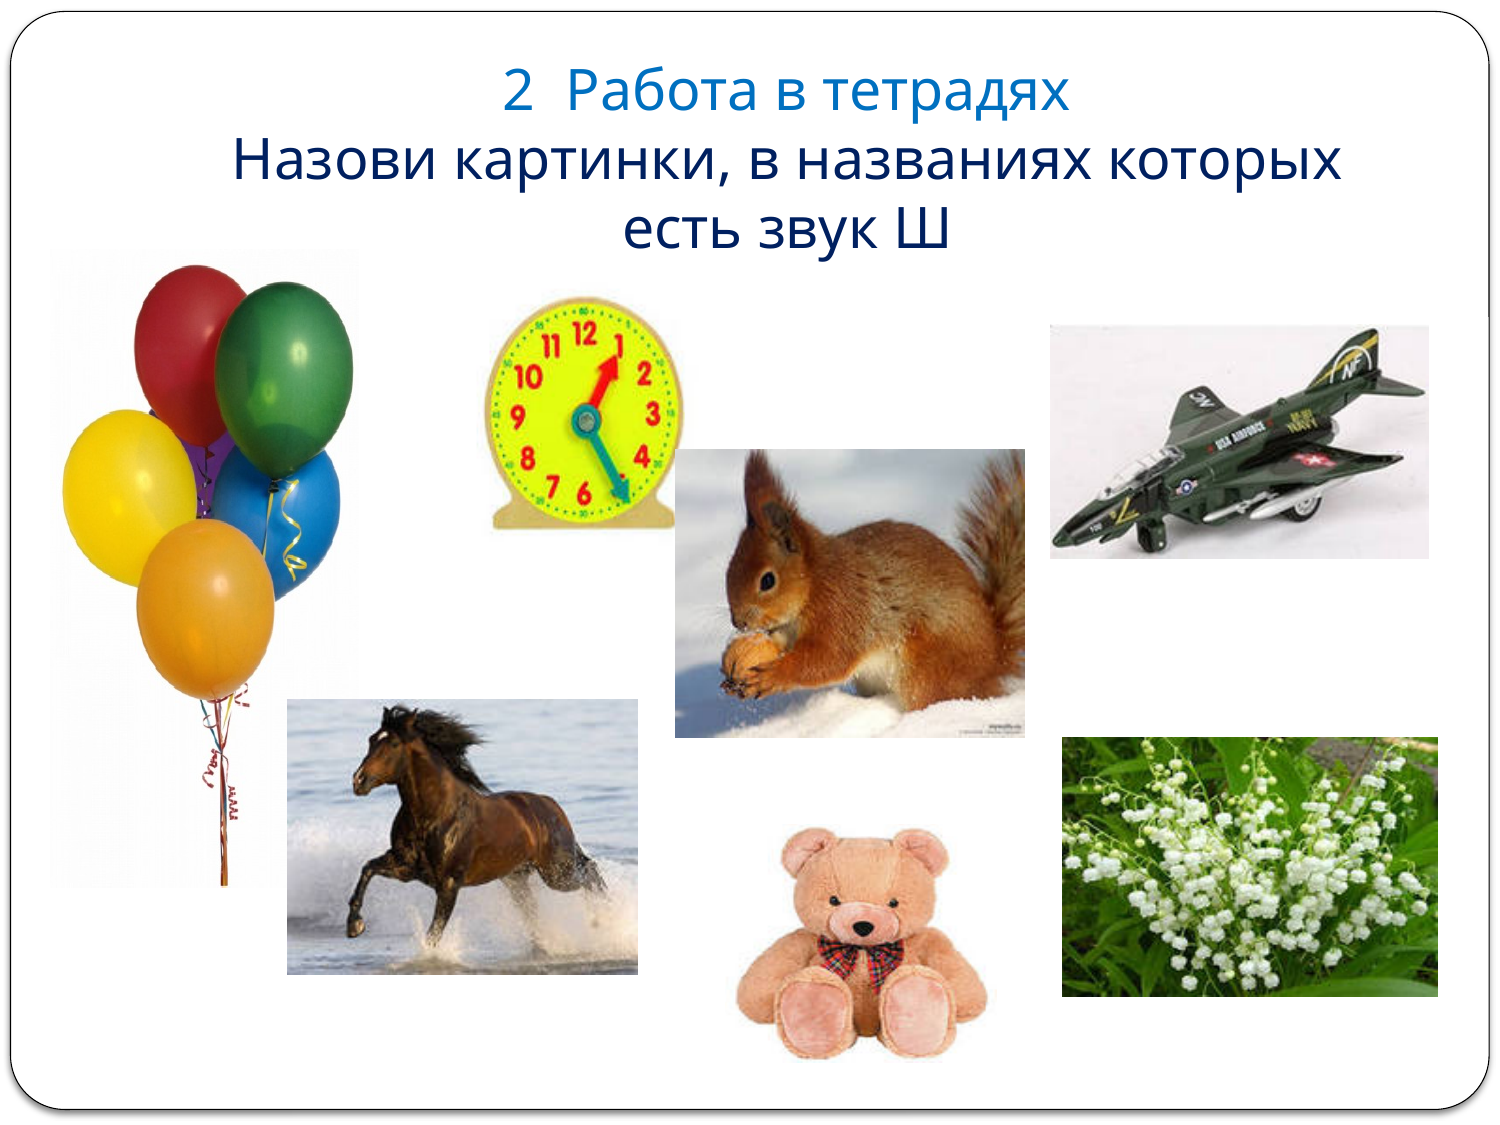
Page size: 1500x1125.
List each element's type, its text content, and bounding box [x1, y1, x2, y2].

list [49, 249, 359, 888]
picture [424, 274, 1025, 738]
title 2 Работа в тетрадях Назови картинки, в названиях которых есть звук Ш [150, 45, 1425, 275]
picture [1062, 737, 1438, 997]
picture [287, 699, 638, 976]
picture [1049, 324, 1429, 559]
picture [724, 824, 997, 1063]
